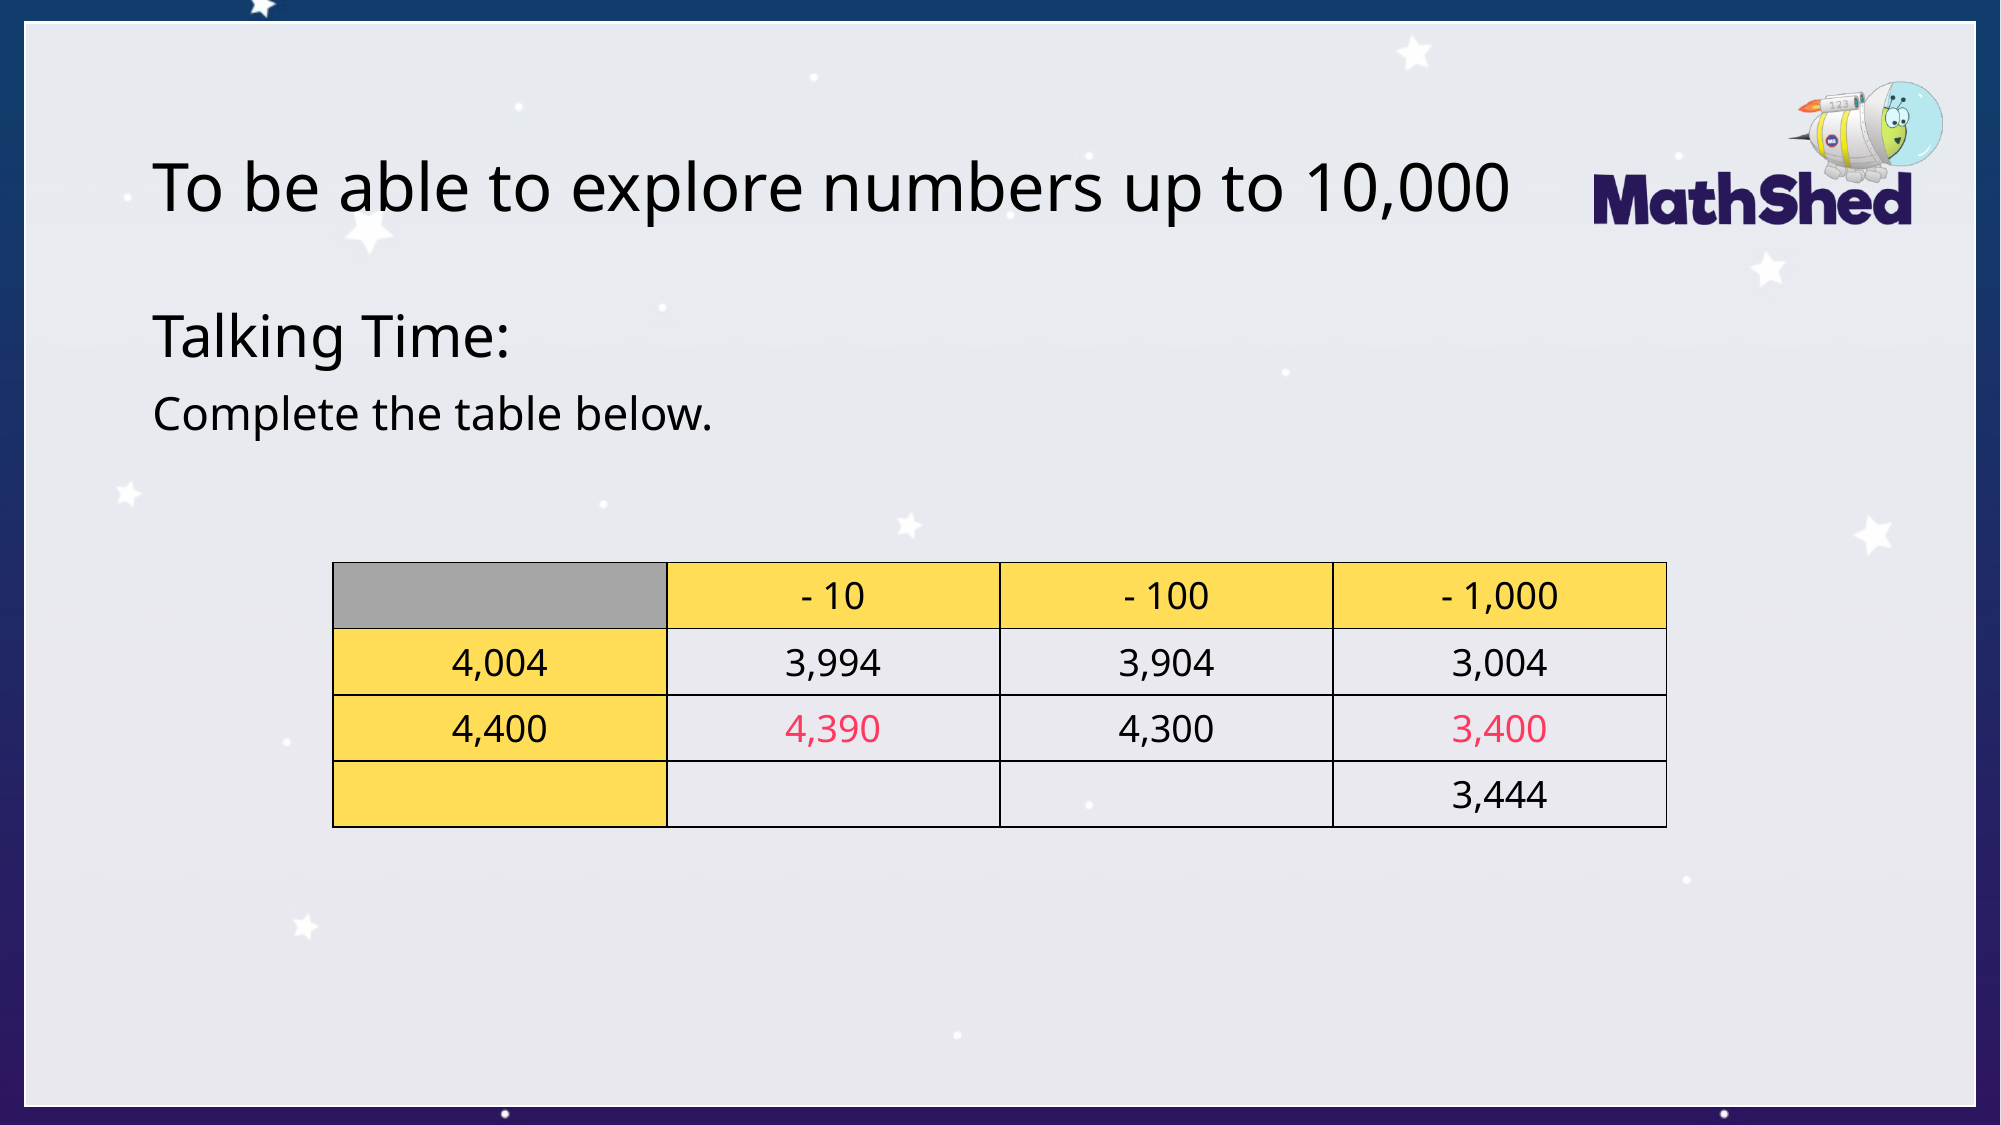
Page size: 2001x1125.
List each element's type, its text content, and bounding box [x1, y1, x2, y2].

table_cell 3,400 [1334, 696, 1666, 760]
table_cell 3,904 [1001, 629, 1332, 694]
table_header [334, 563, 666, 628]
table_cell 3,994 [668, 629, 999, 694]
table_header - 100 [1001, 563, 1332, 628]
table_cell [334, 762, 666, 826]
table_cell [1001, 762, 1332, 826]
table_cell 3,444 [1334, 762, 1666, 826]
table_header - 10 [668, 563, 999, 628]
table_cell 4,390 [668, 696, 999, 760]
title To be able to explore numbers up to 10,000 [137, 81, 1578, 299]
picture [0, 0, 2001, 1125]
table_cell [668, 762, 999, 826]
list Talking Time: Complete the table below. [137, 299, 1863, 1014]
table_cell 4,300 [1001, 696, 1332, 760]
table_cell 4,004 [334, 629, 666, 694]
table_cell 4,400 [334, 696, 666, 760]
table_header - 1,000 [1334, 563, 1666, 628]
table_cell 3,004 [1334, 629, 1666, 694]
